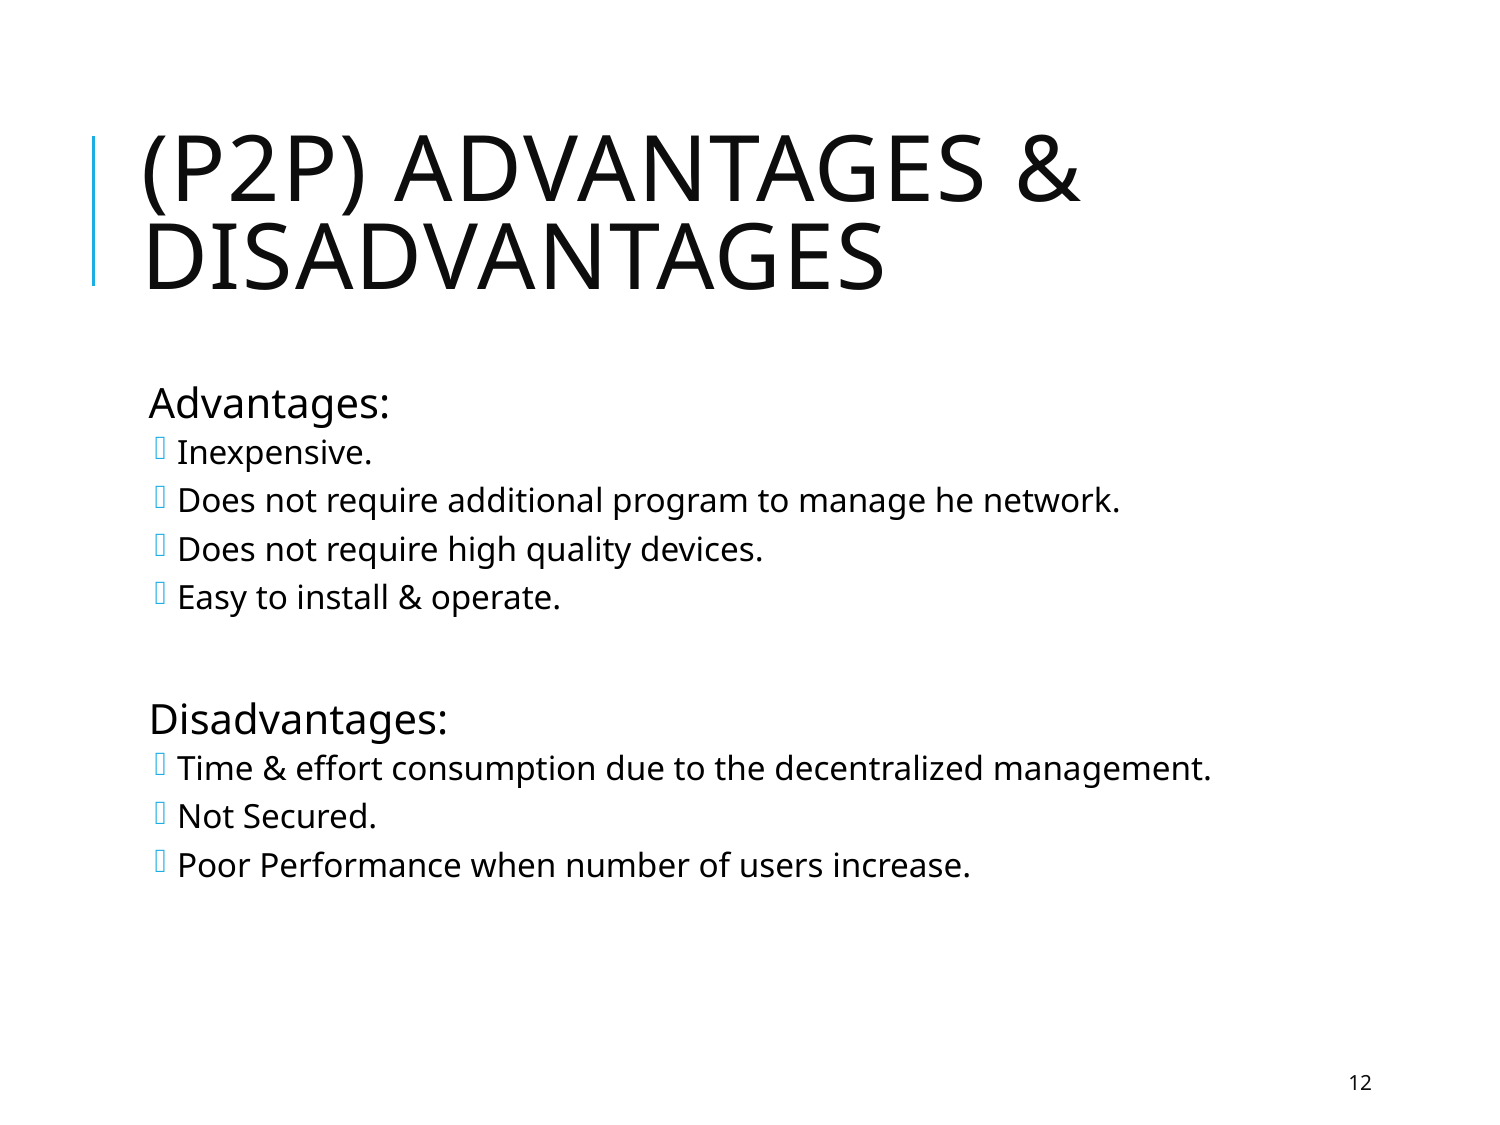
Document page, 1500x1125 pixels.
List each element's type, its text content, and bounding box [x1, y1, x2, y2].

title (P2P) Advantages & Disadvantages [126, 96, 1322, 342]
slide_number 12 [1333, 1061, 1454, 1107]
list Advantages: Inexpensive. Does not require additional program to manage he network. Does not require high quality devices. Easy to install & operate. Disadvantages: Time & effort consumption due to the decentralized management. Not Secured. Poor Performance when number of users increase. [126, 375, 1322, 1035]
